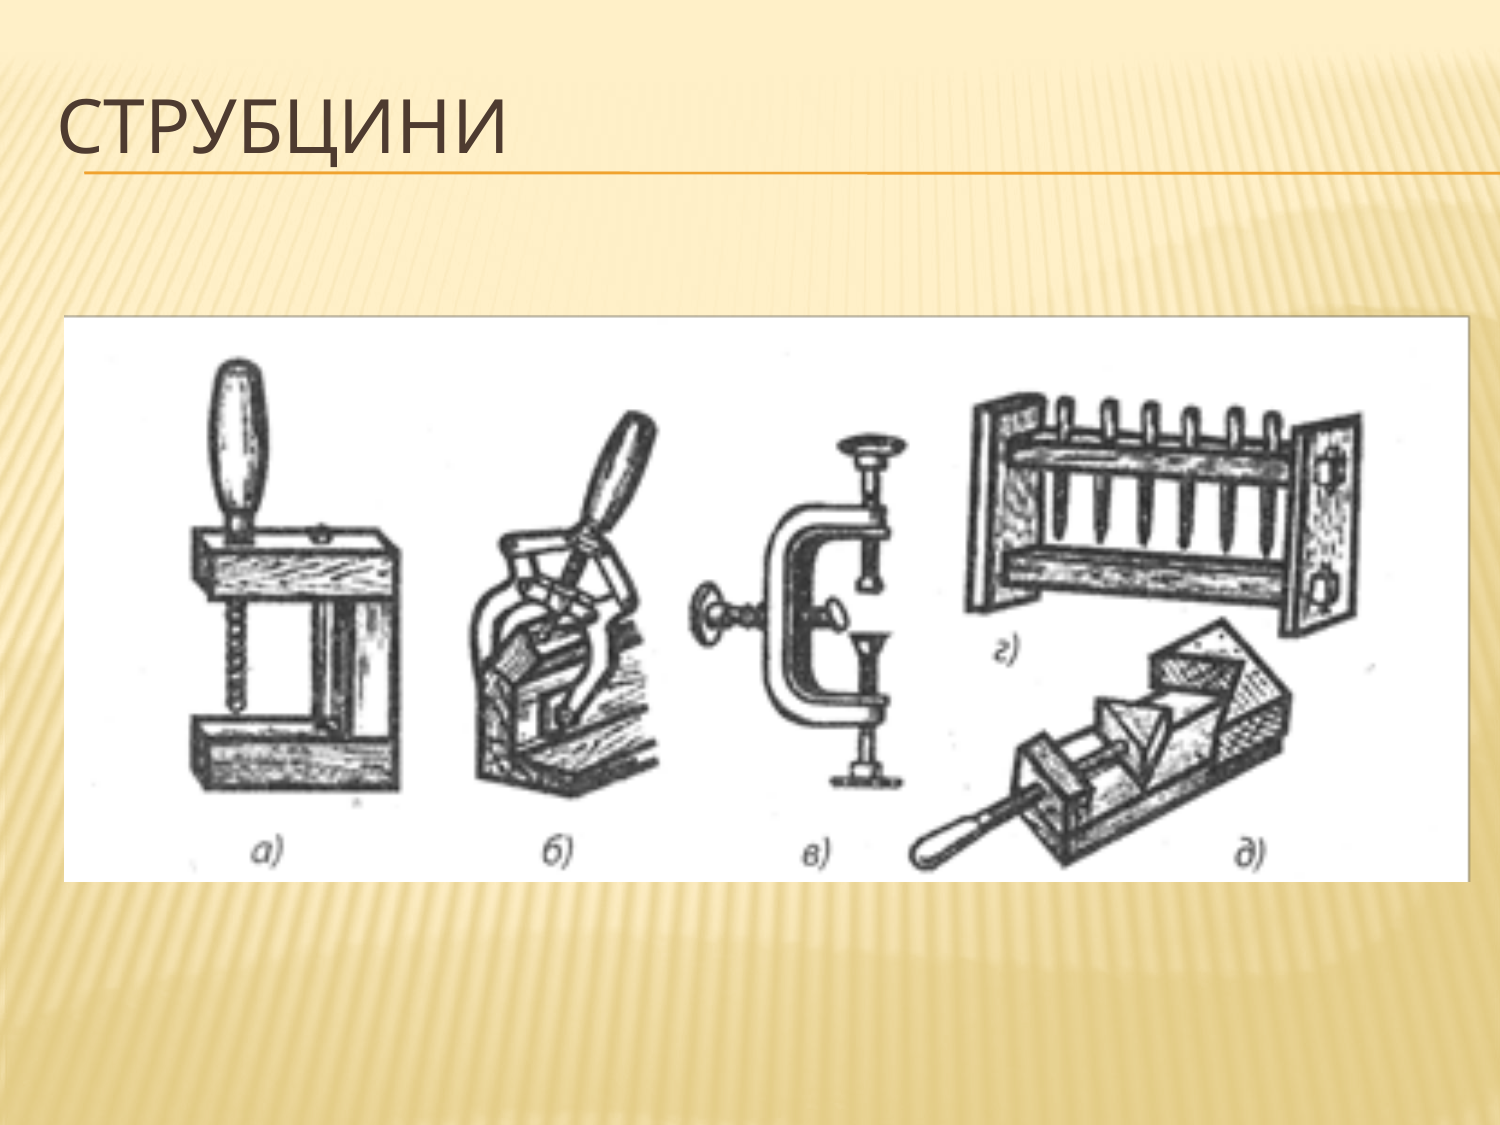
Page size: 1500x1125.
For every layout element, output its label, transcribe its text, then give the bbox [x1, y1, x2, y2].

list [64, 314, 1474, 882]
title струбцини [41, 54, 1467, 192]
